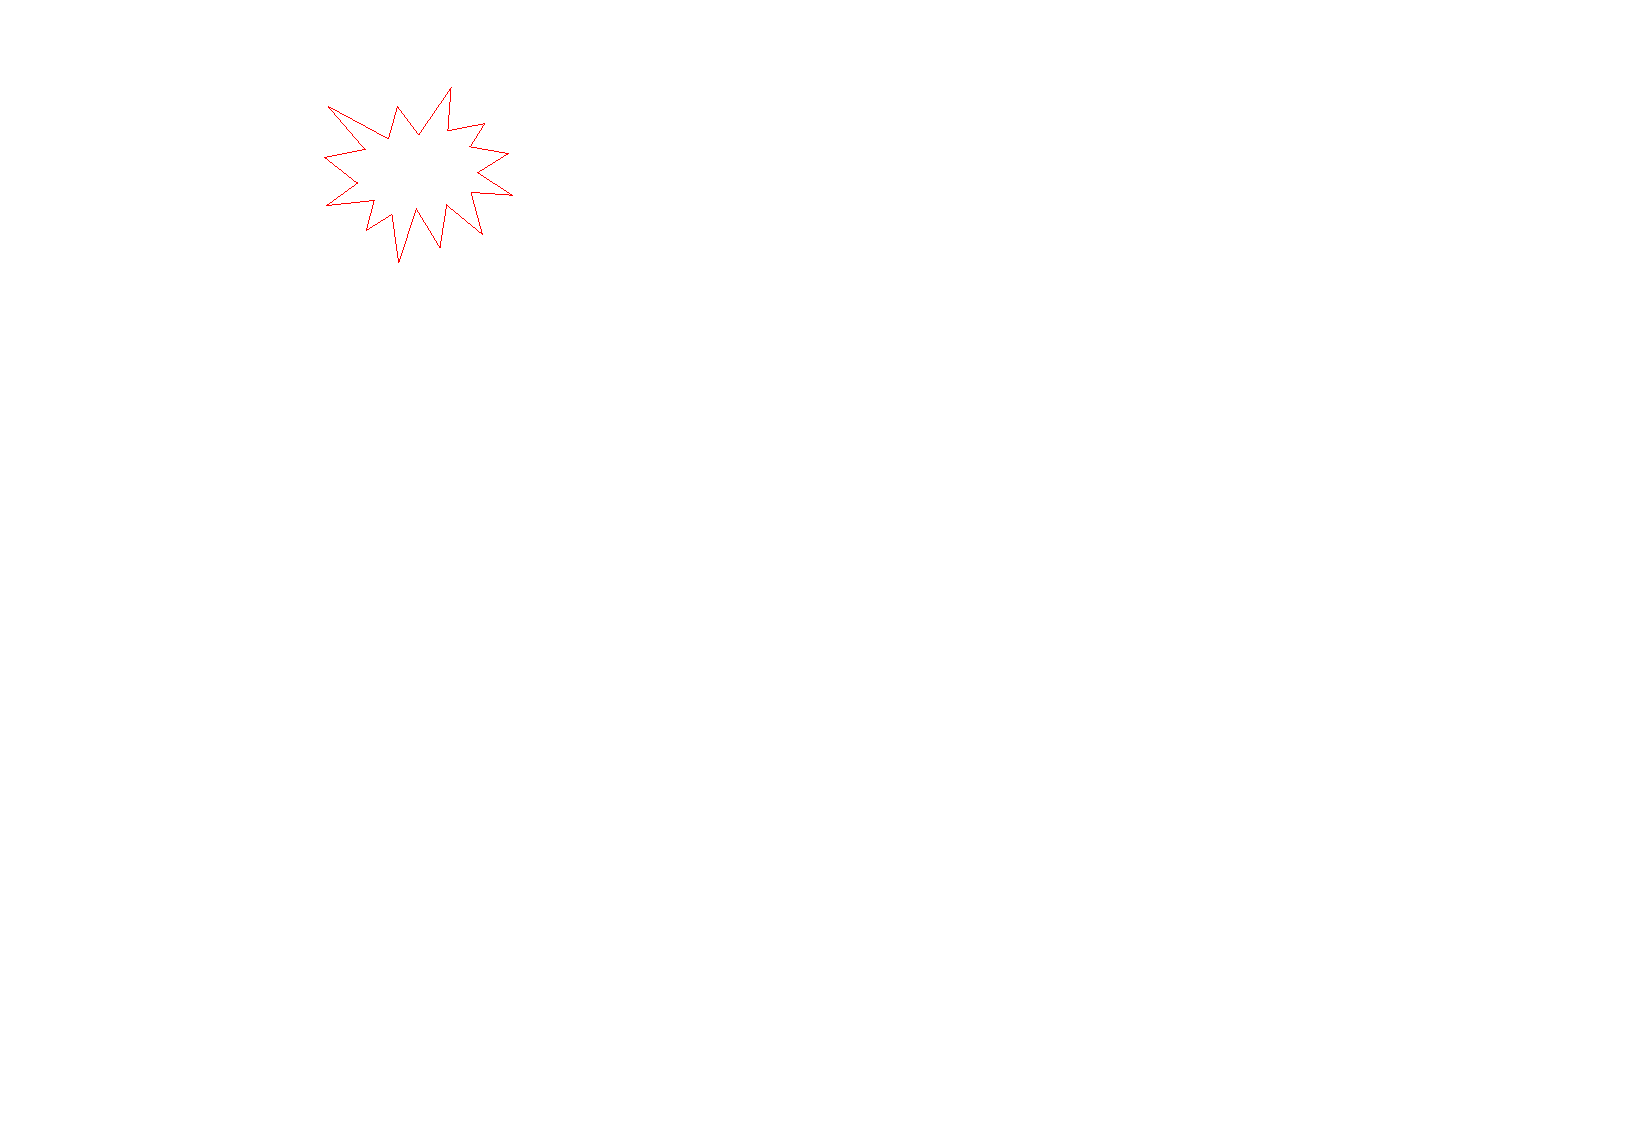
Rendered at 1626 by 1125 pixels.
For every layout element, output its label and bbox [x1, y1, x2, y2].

text_box [324, 87, 513, 263]
